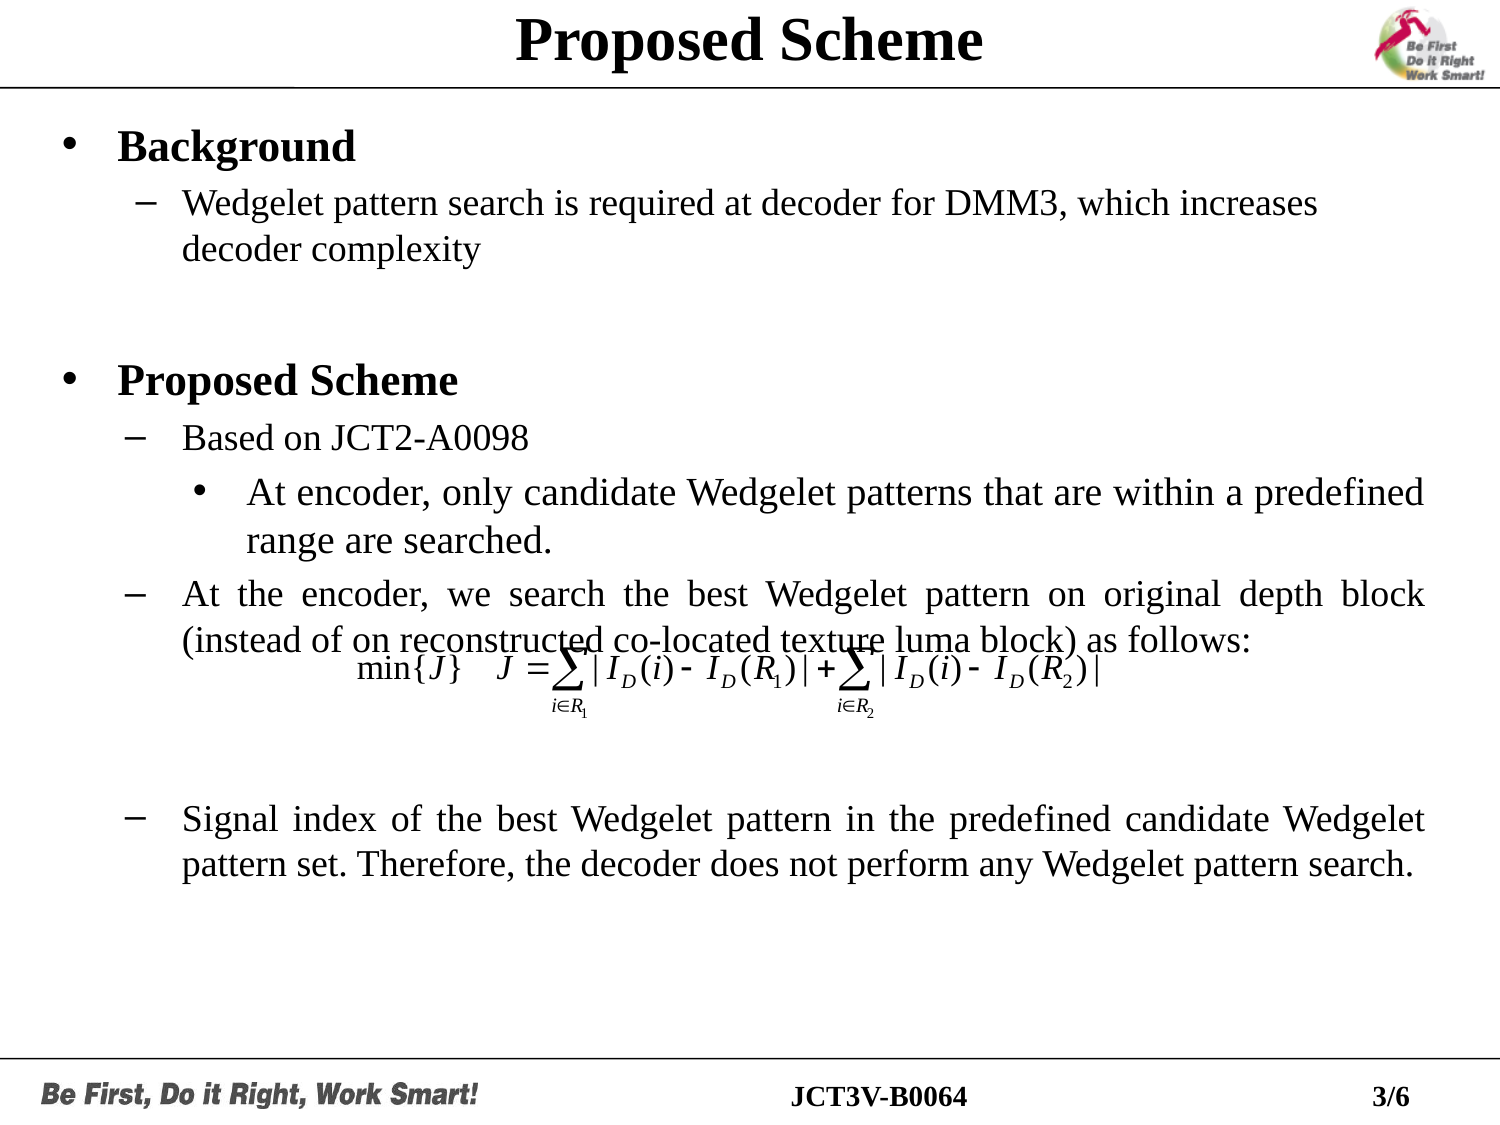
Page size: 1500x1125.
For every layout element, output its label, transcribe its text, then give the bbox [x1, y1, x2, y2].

title Proposed Scheme [74, 1, 1426, 108]
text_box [351, 620, 1108, 727]
picture [1426, 5, 1489, 83]
slide_number 3/6 [1074, 1065, 1425, 1125]
picture [41, 1082, 478, 1109]
text_box JCT3V-B0064 [632, 1065, 983, 1125]
list Background Wedgelet pattern search is required at decoder for DMM3, which increases decoder complexity Proposed Scheme Based on JCT2-A0098 At encoder, only candidate Wedgelet patterns that are within a predefined range are searched. At the encoder, we search the best Wedgelet pattern on original depth block (instead of on reconstructed co-located texture luma block) as follows: Signal index of the best Wedgelet pattern in the predefined candidate Wedgelet pattern set. Therefore, the decoder does not perform any Wedgelet pattern search. [46, 108, 1442, 1032]
